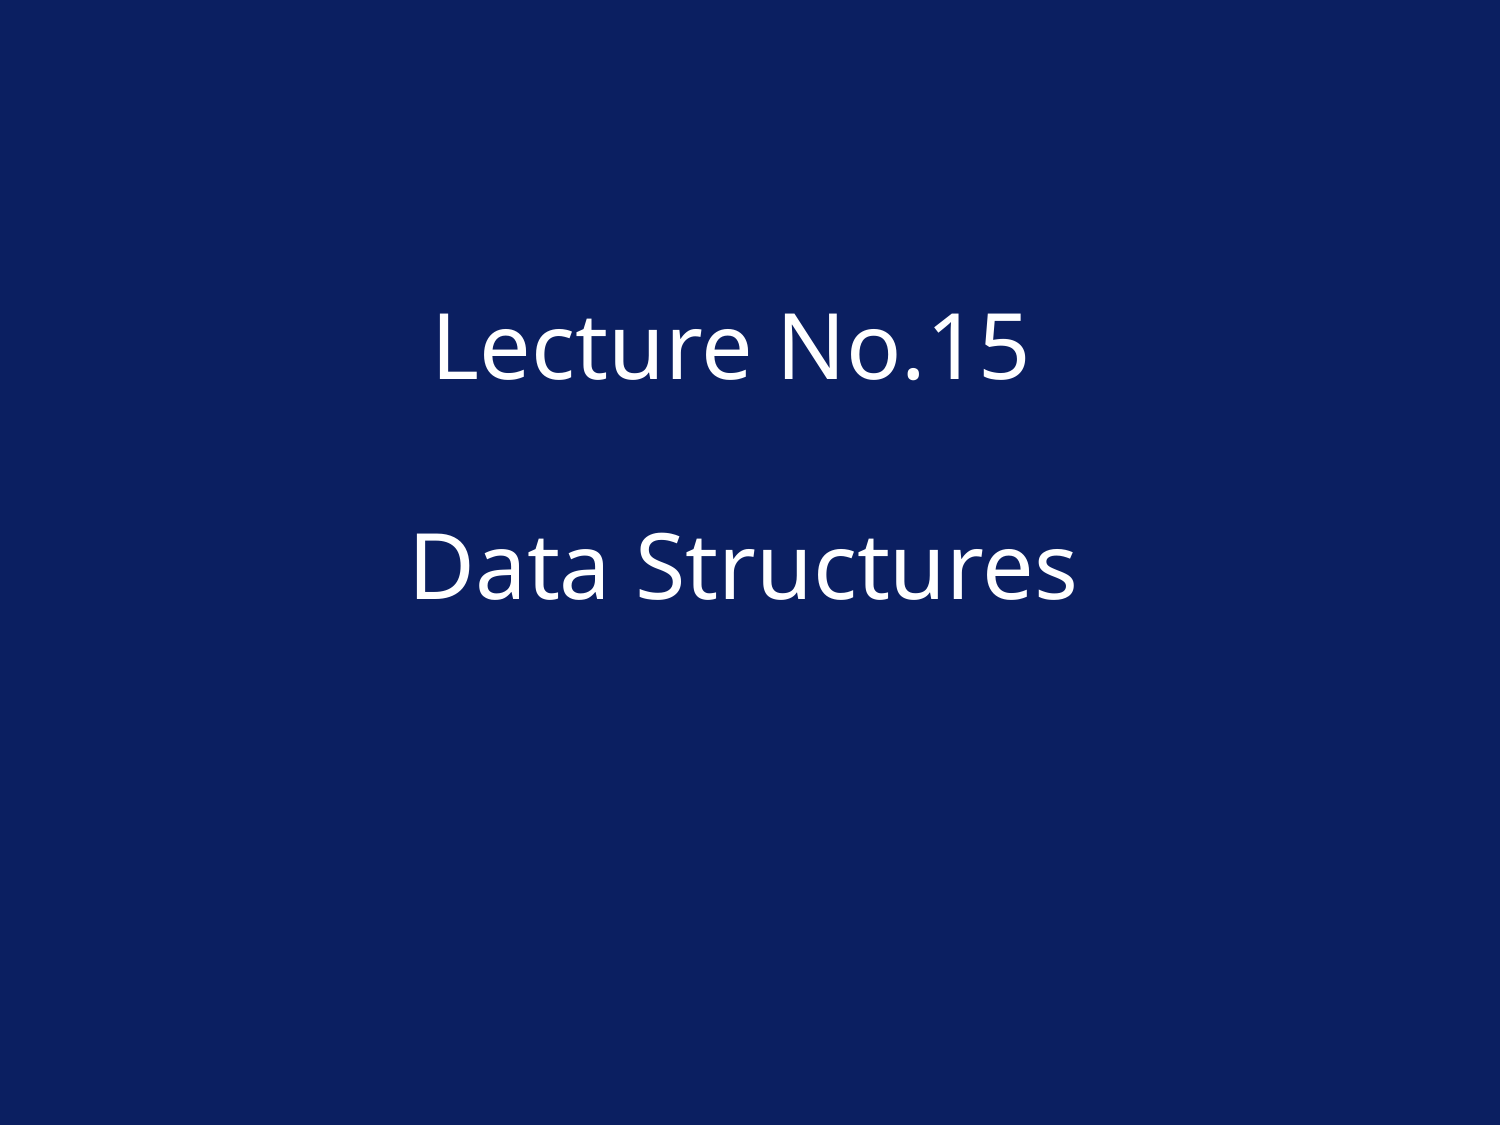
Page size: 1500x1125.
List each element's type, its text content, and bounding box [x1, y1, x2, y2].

text_box Lecture No.15 Data Structures [99, 249, 1388, 875]
